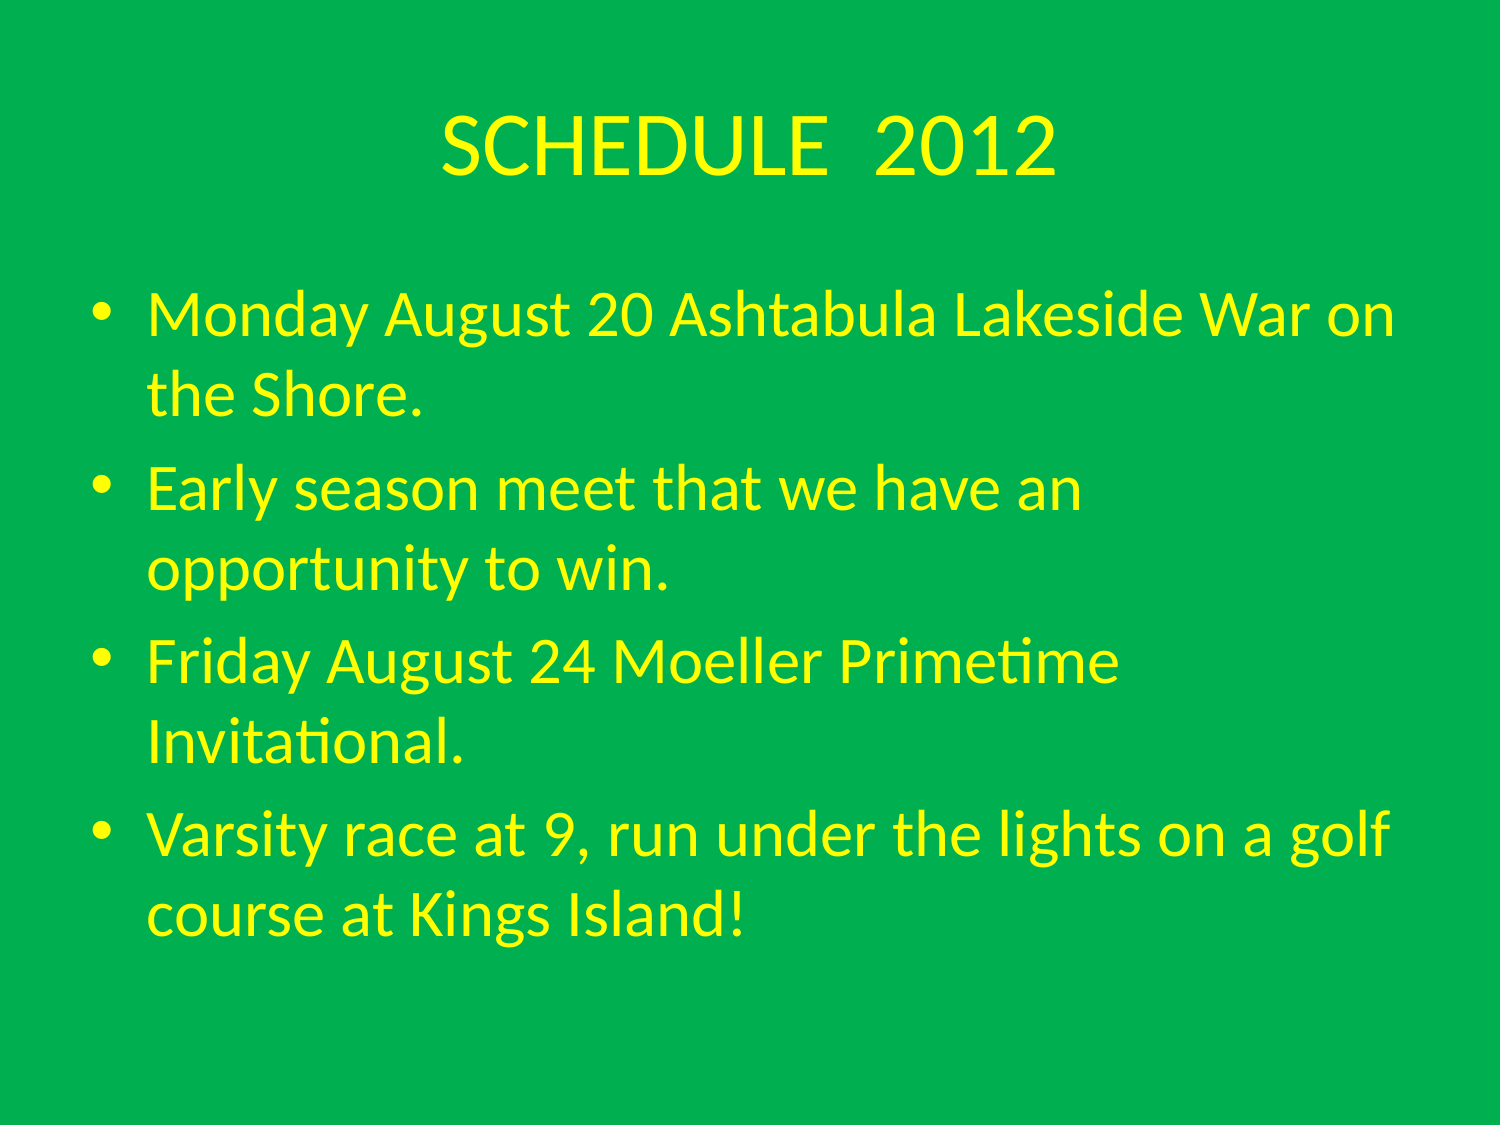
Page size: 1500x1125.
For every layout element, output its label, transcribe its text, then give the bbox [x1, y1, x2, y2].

list Monday August 20 Ashtabula Lakeside War on the Shore. Early season meet that we have an opportunity to win. Friday August 24 Moeller Primetime Invitational. Varsity race at 9, run under the lights on a golf course at Kings Island! [75, 262, 1425, 1005]
title SCHEDULE 2012 [75, 45, 1425, 233]
